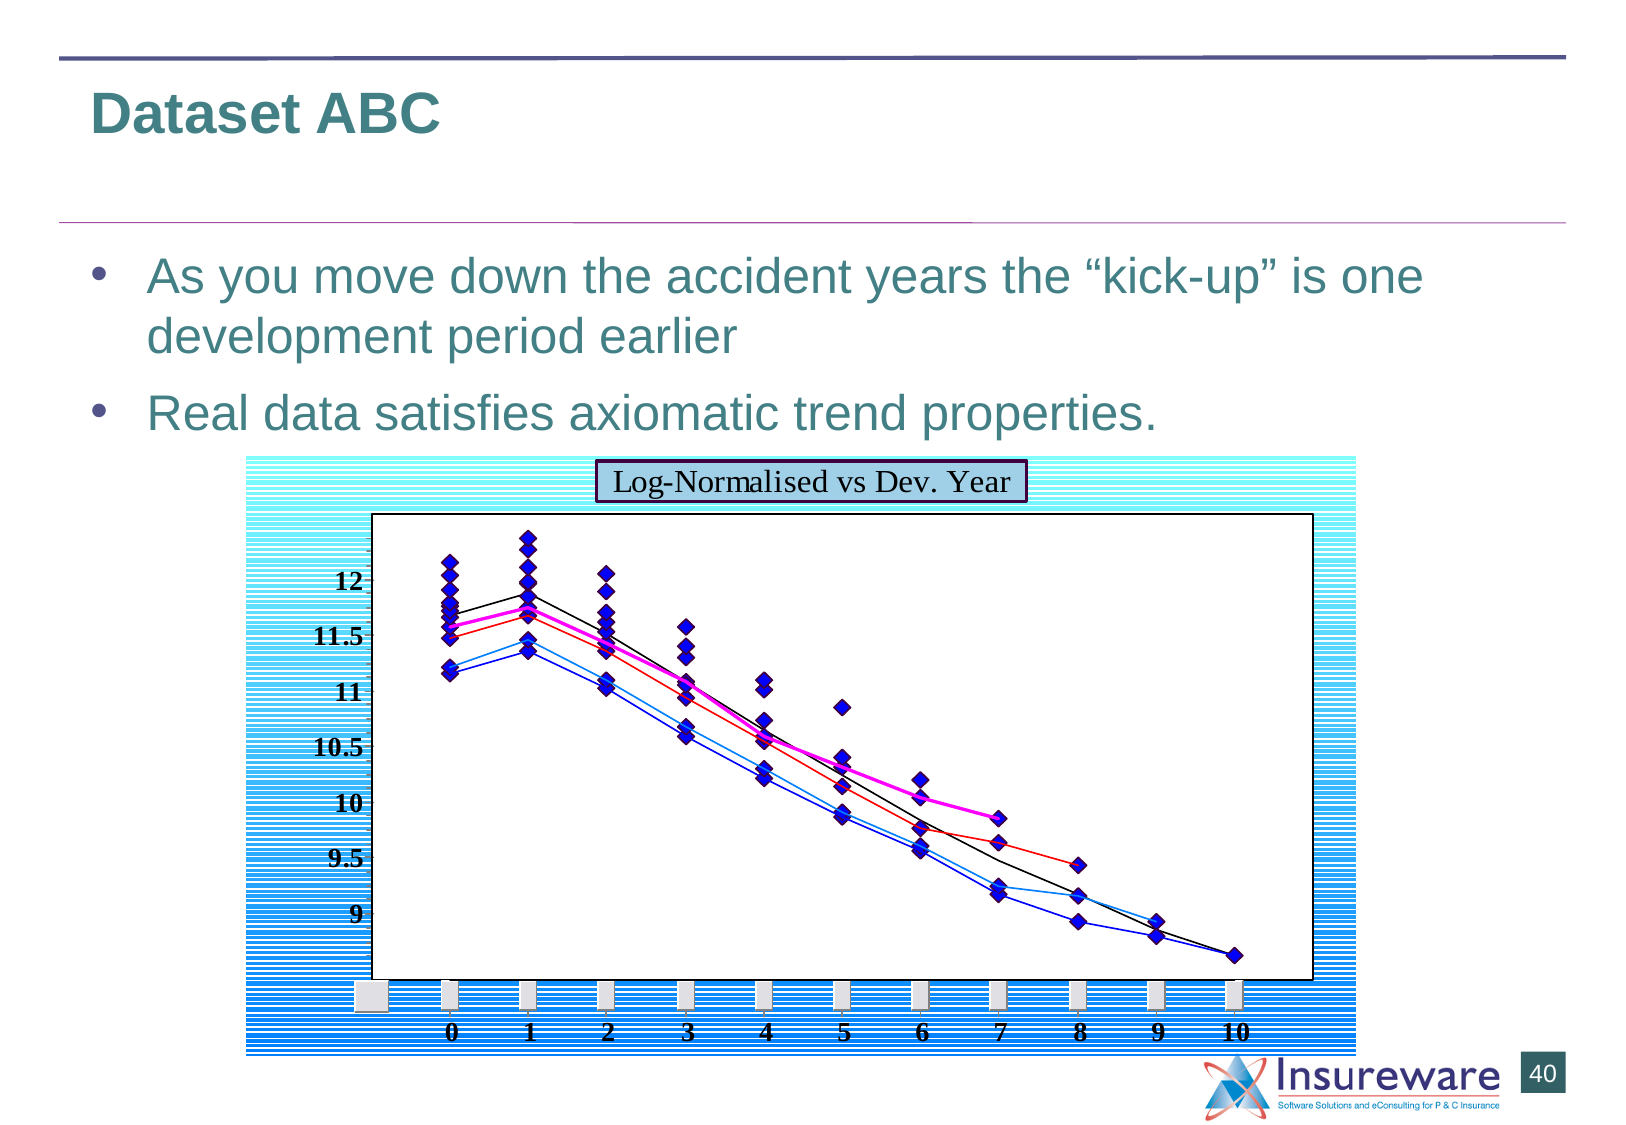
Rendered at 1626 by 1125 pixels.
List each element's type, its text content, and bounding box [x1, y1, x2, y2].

picture [245, 455, 1500, 1122]
list As you move down the accident years the “kick-up” is one development period earlier Real data satisfies axiomatic trend properties. [90, 243, 1568, 457]
slide_number 39 [1520, 1051, 1566, 1093]
title Dataset ABC [90, 79, 1568, 204]
